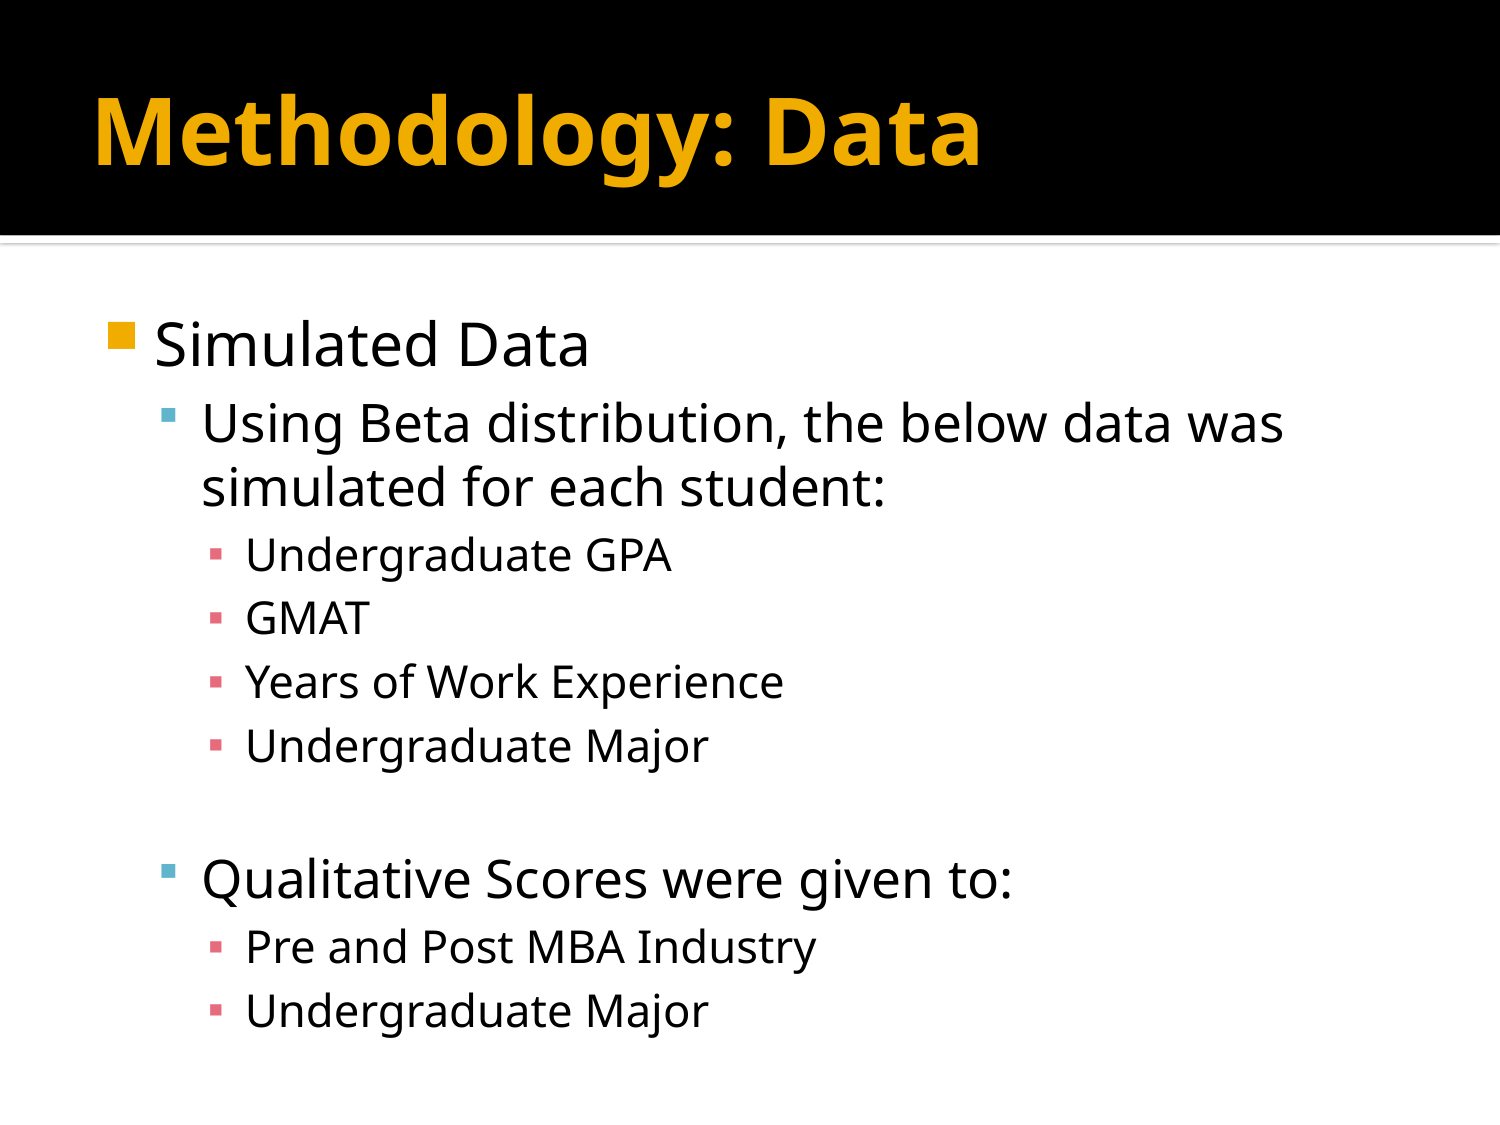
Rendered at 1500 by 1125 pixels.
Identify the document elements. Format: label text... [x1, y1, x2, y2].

title Methodology: Data [75, 25, 1425, 231]
list Simulated Data Using Beta distribution, the below data was simulated for each student: Undergraduate GPA GMAT Years of Work Experience Undergraduate Major Qualitative Scores were given to: Pre and Post MBA Industry Undergraduate Major [75, 291, 1425, 1050]
